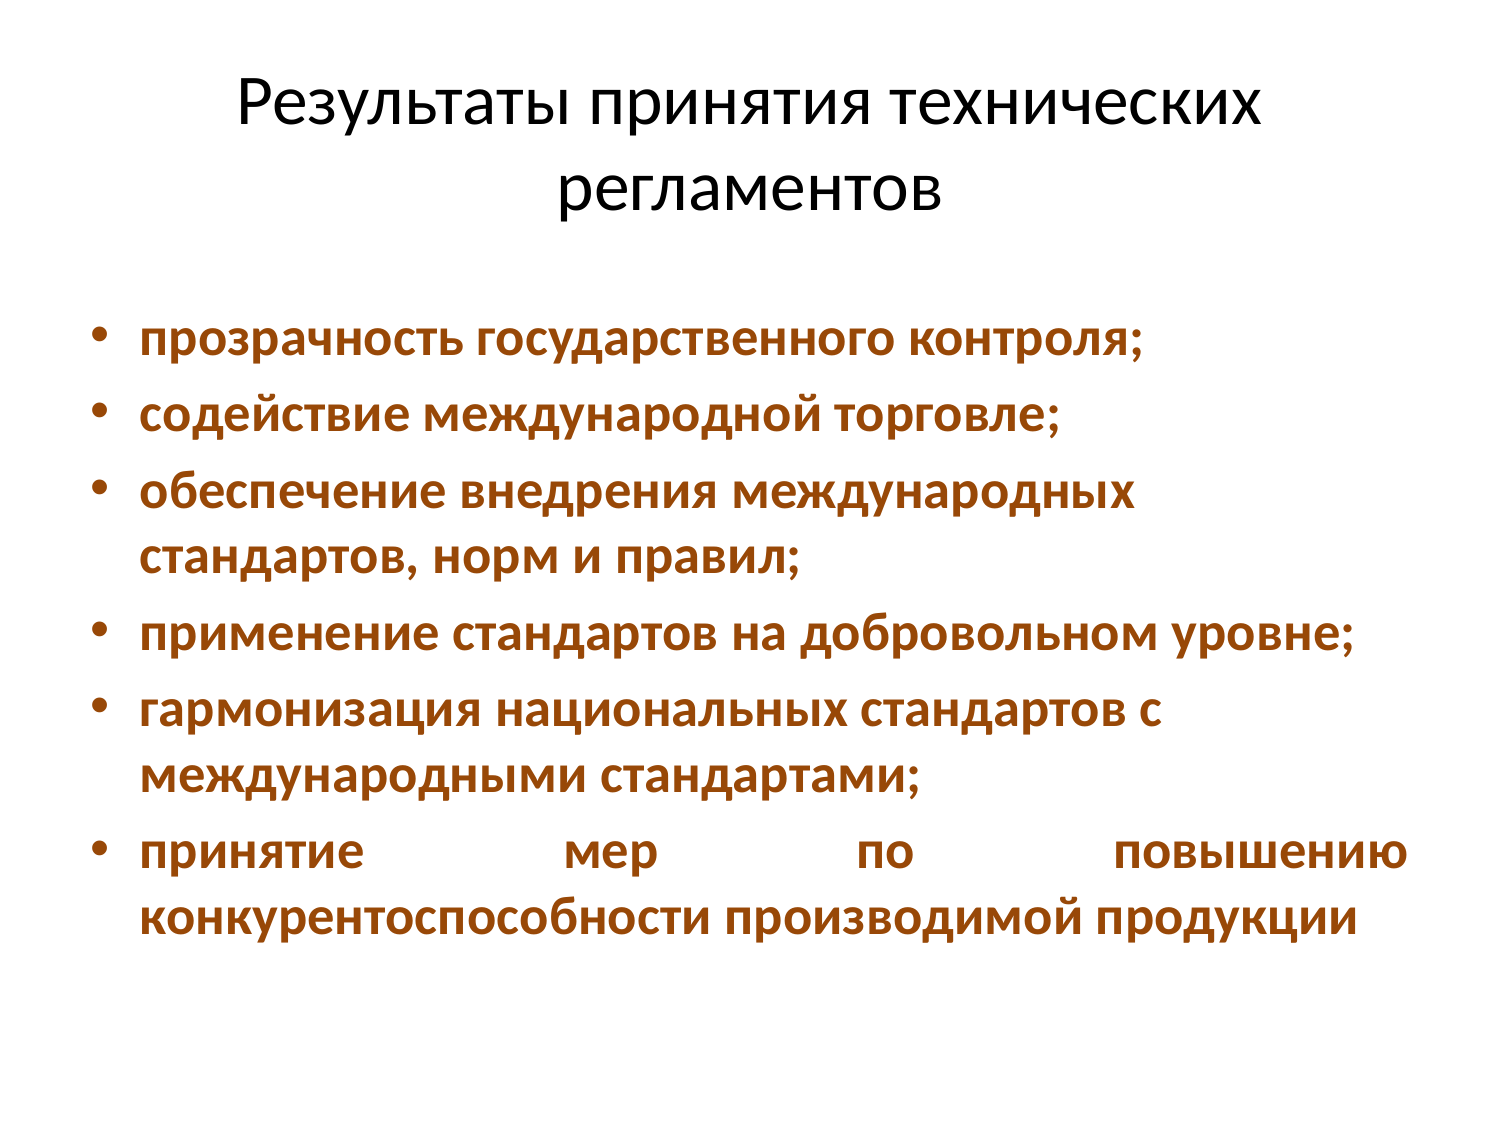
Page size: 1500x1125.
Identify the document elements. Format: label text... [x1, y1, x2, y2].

list прозрачность государственного контроля; содействие международной торговле; обеспечение внедрения международных стандартов, норм и правил; применение стандартов на добровольном уровне; гармонизация национальных стандартов с международными стандартами; принятие мер по повышению конкурентоспособности производимой продукции [74, 292, 1426, 1044]
title Результаты принятия технических регламентов [74, 44, 1426, 233]
